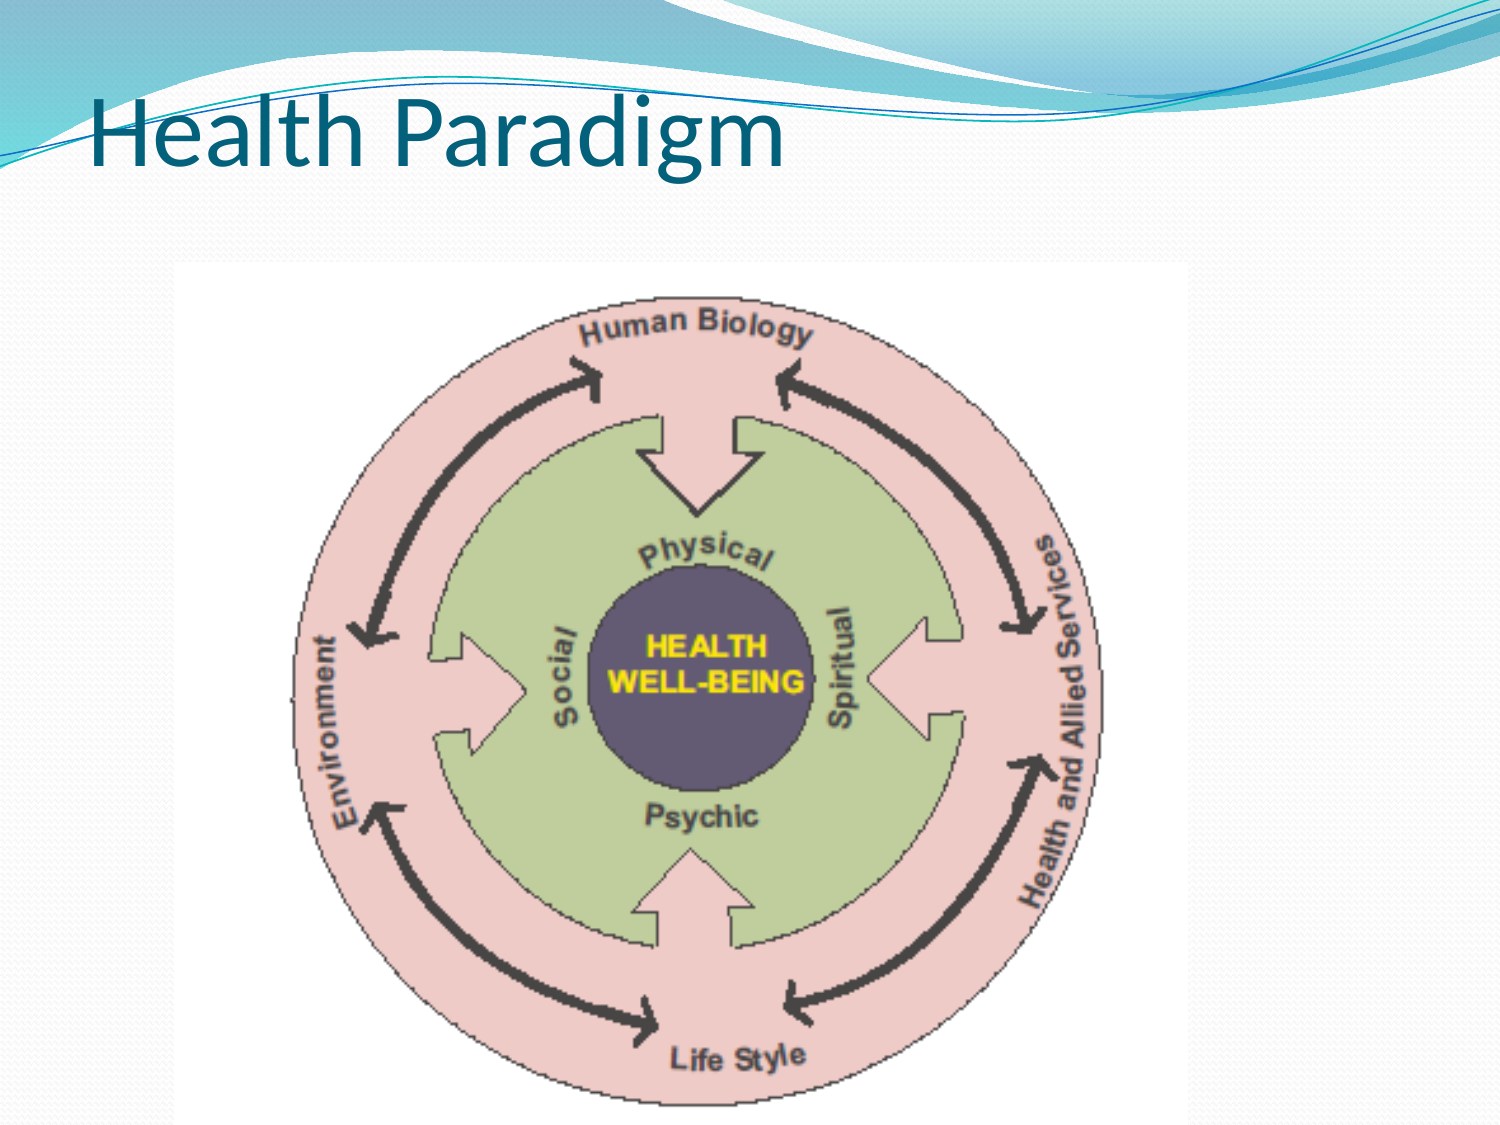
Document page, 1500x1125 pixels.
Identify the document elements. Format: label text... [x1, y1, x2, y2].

title Health Paradigm [87, 0, 1438, 188]
picture [174, 261, 1188, 1125]
